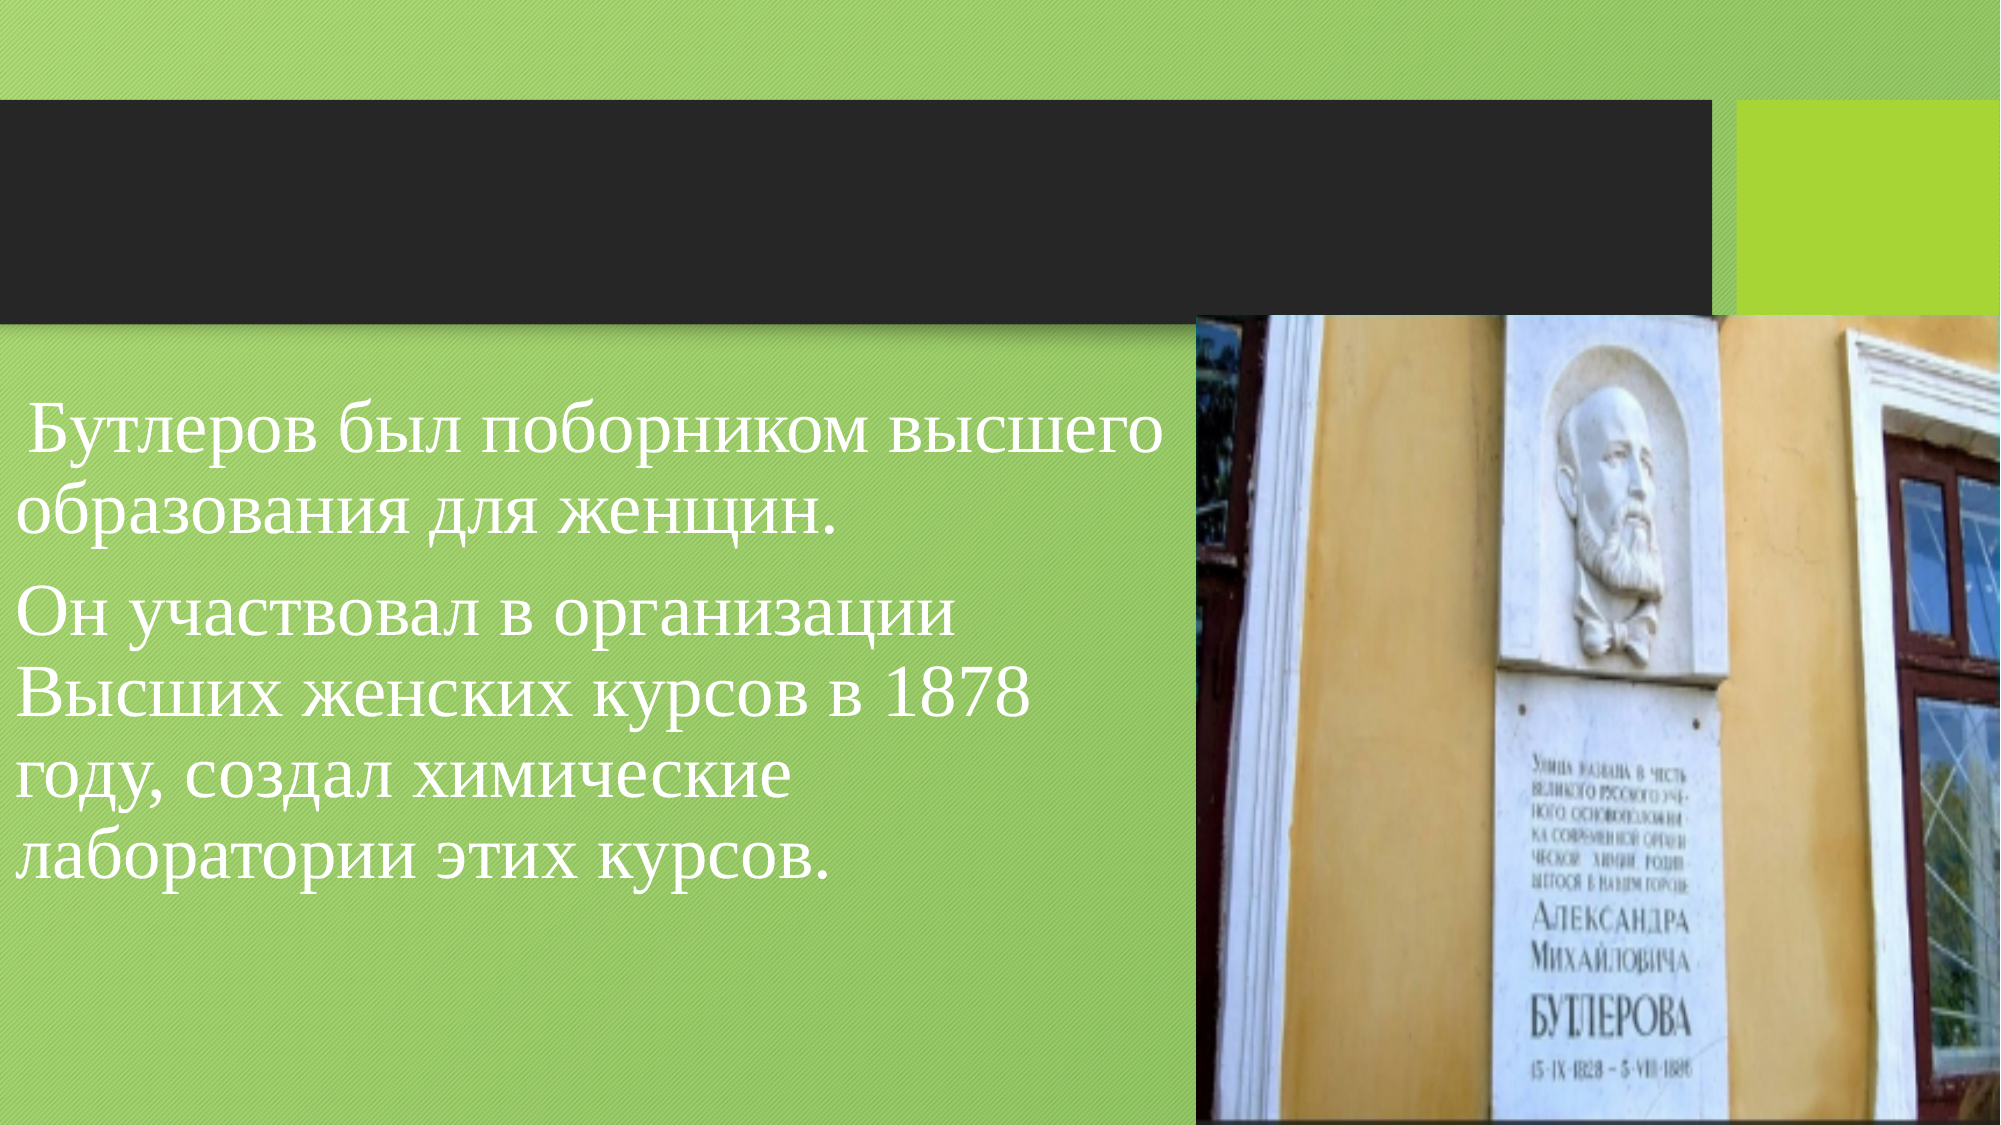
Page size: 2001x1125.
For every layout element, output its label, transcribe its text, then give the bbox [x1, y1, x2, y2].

picture [0, 315, 2000, 1125]
list Бутлеров был поборником высшего образования для женщин. Он участвовал в организации Высших женских курсов в 1878 году, создал химические лаборатории этих курсов. [0, 380, 1187, 1018]
